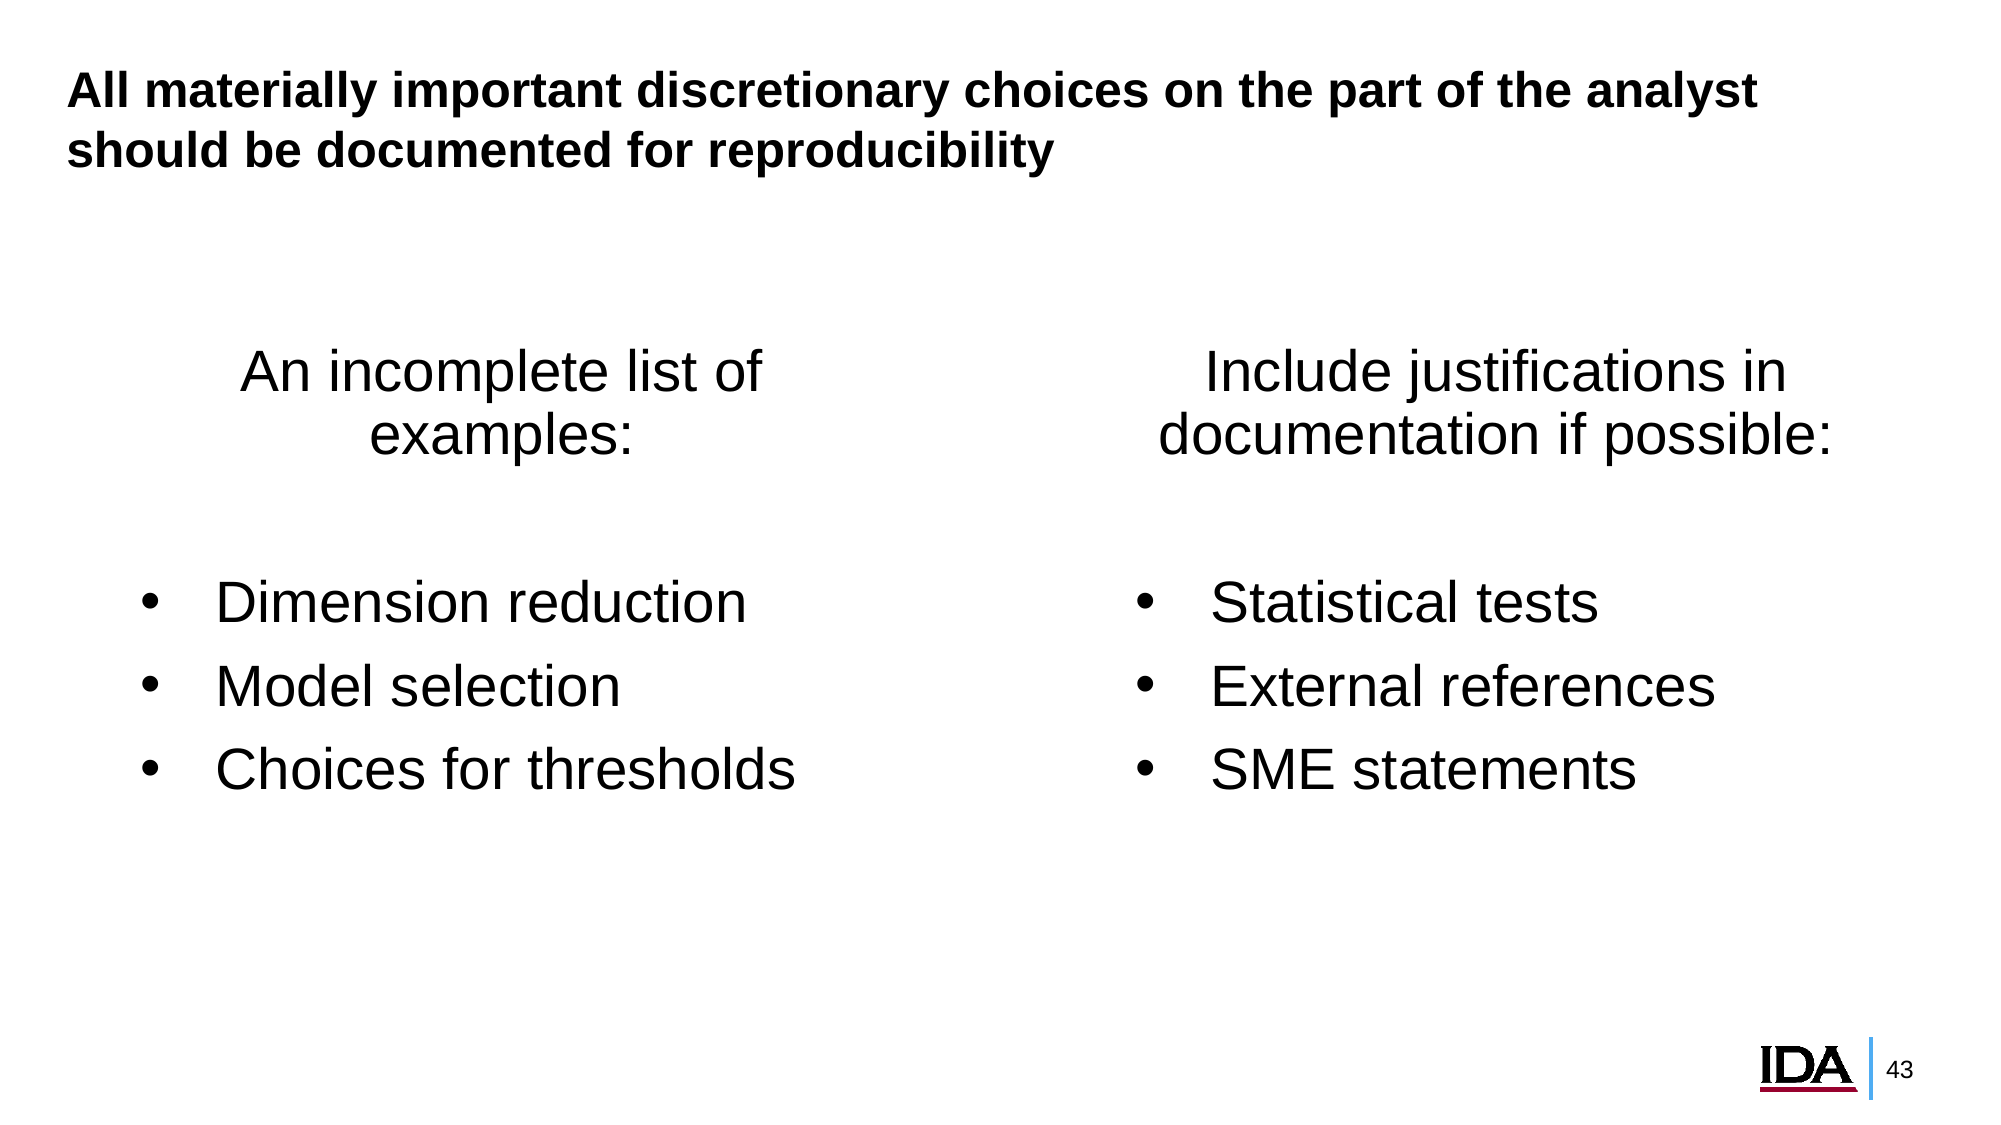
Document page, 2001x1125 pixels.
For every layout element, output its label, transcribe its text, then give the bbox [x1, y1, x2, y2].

picture [1760, 1046, 1858, 1092]
title All materially important discretionary choices on the part of the analyst should be documented for reproducibility [51, 51, 1949, 185]
list An incomplete list of examples: Dimension reduction Model selection Choices for thresholds [125, 201, 879, 1027]
text_box Include justifications in documentation if possible: Statistical tests External references SME statements [1120, 201, 1873, 1027]
